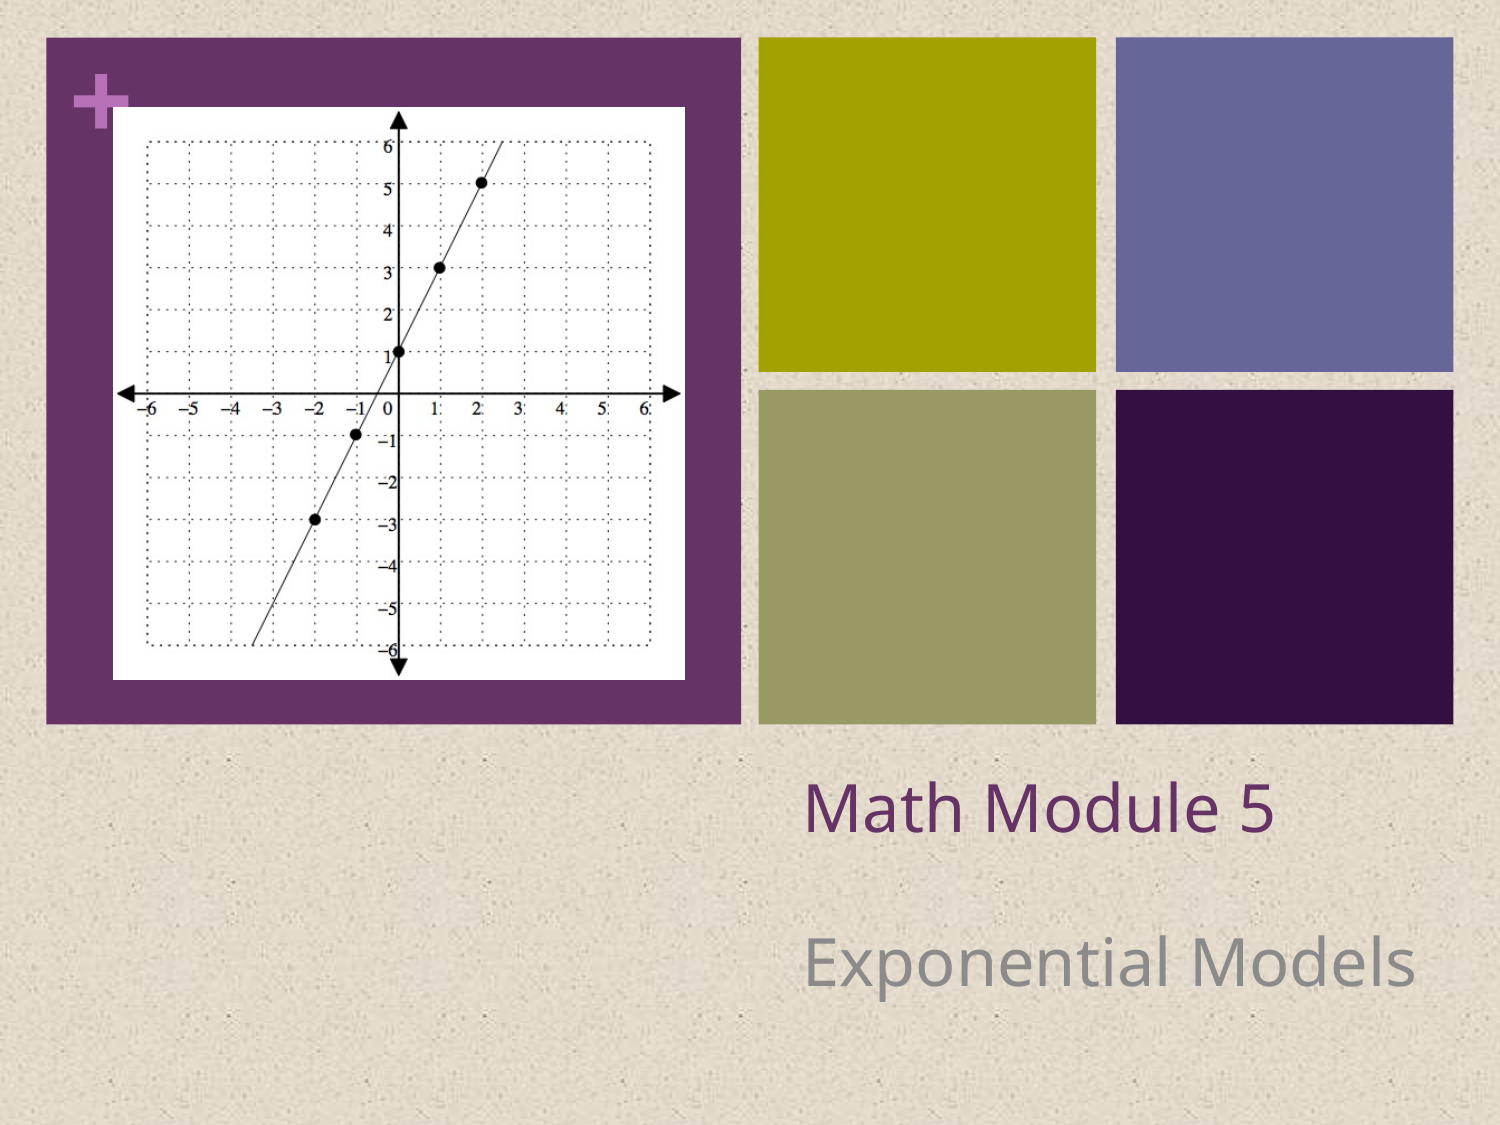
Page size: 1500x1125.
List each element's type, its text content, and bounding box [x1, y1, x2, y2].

subtitle Exponential Models [787, 912, 1450, 1036]
picture [0, 0, 1500, 1125]
title Math Module 5 [787, 758, 1450, 912]
